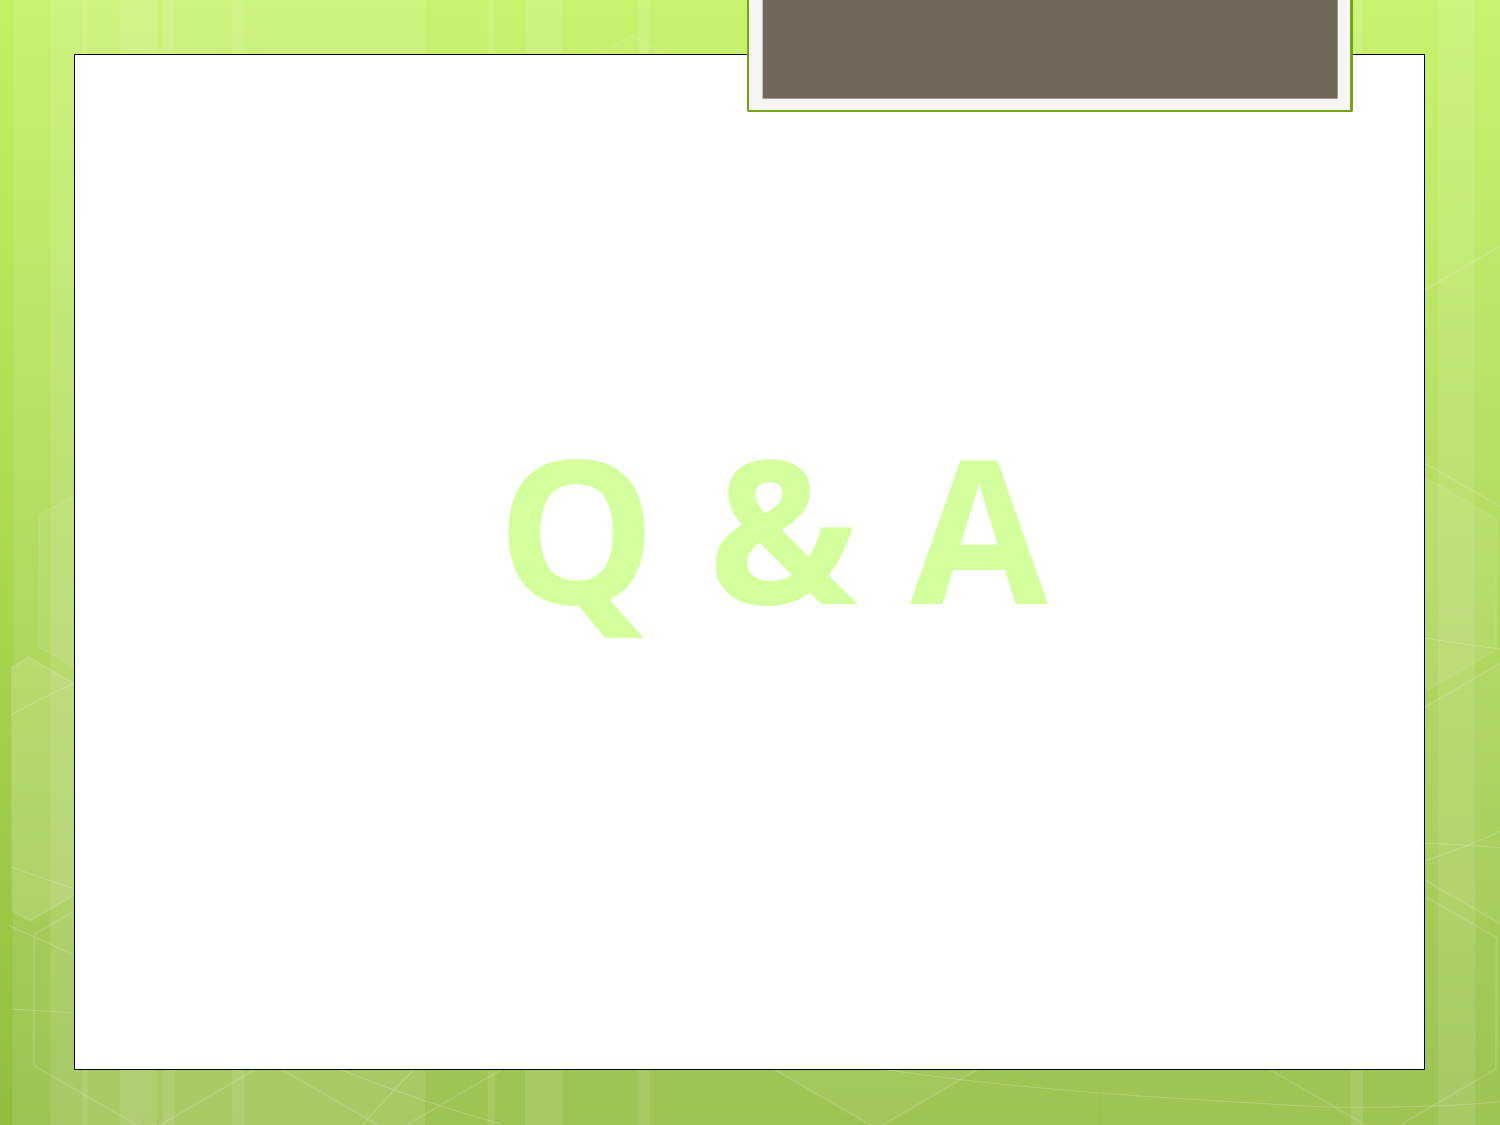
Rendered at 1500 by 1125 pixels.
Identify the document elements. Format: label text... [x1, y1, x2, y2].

text_box Q & A [454, 397, 1091, 653]
